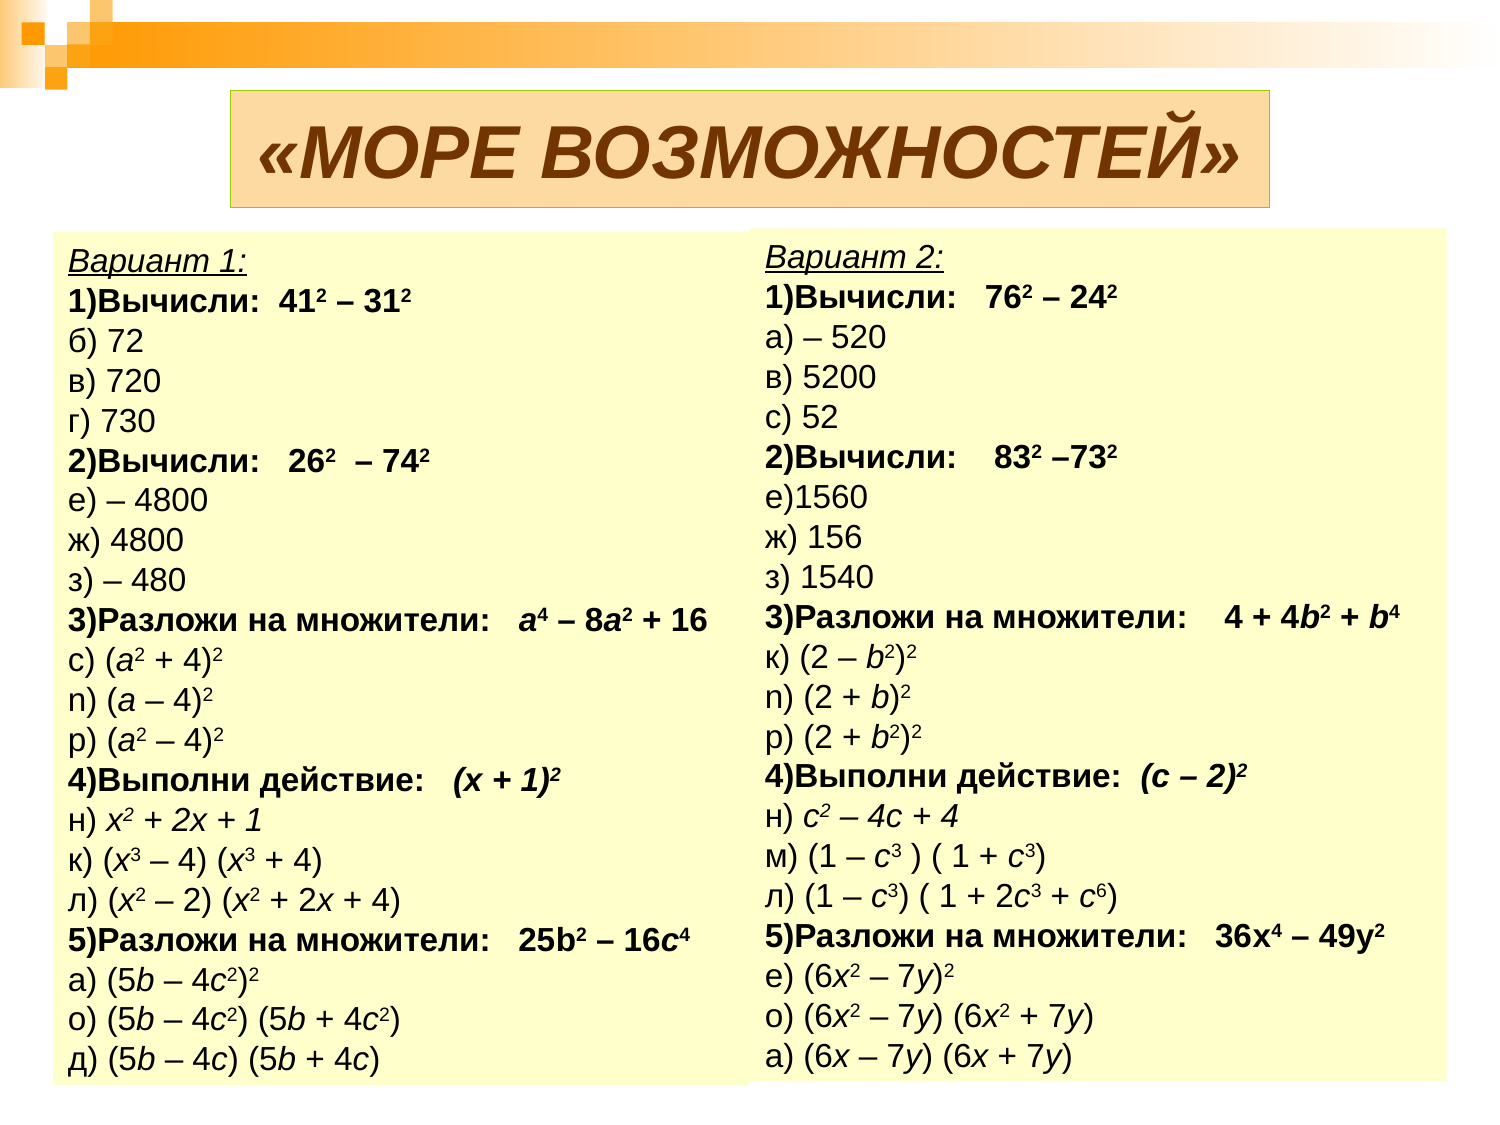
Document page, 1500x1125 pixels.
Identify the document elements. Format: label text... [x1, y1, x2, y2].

text_box Вариант 2: 1)Вычисли: 762 – 242 а) – 520 в) 5200 с) 52 2)Вычисли: 832 –732 е)1560 ж) 156 з) 1540 3)Разложи на множители: 4 + 4b2 + b4 к) (2 – b2)2 n) (2 + b)2 р) (2 + b2)2 4)Выполни действие: (с – 2)2 н) с2 – 4с + 4 м) (1 – c3 ) ( 1 + c3) л) (1 – с3) ( 1 + 2с3 + с6) 5)Разложи на множители: 36x4 – 49y2 е) (6x2 – 7y)2 о) (6x2 – 7y) (6x2 + 7y) а) (6x – 7y) (6x + 7y) [749, 228, 1447, 1082]
text_box «МОРЕ ВОЗМОЖНОСТЕЙ» [230, 90, 1270, 208]
text_box Вариант 1: 1)Вычисли: 412 – 312 б) 72 в) 720 г) 730 2)Вычисли: 262 – 742 е) – 4800 ж) 4800 з) – 480 3)Разложи на множители: a4 – 8a2 + 16 с) (a2 + 4)2 n) (a – 4)2 р) (a2 – 4)2 4)Выполни действие: (х + 1)2 н) х2 + 2х + 1 к) (х3 – 4) (х3 + 4) л) (х2 – 2) (х2 + 2х + 4) 5)Разложи на множители: 25b2 – 16c4 а) (5b – 4c2)2 о) (5b – 4c2) (5b + 4с2) д) (5b – 4c) (5b + 4c) [53, 231, 750, 1085]
